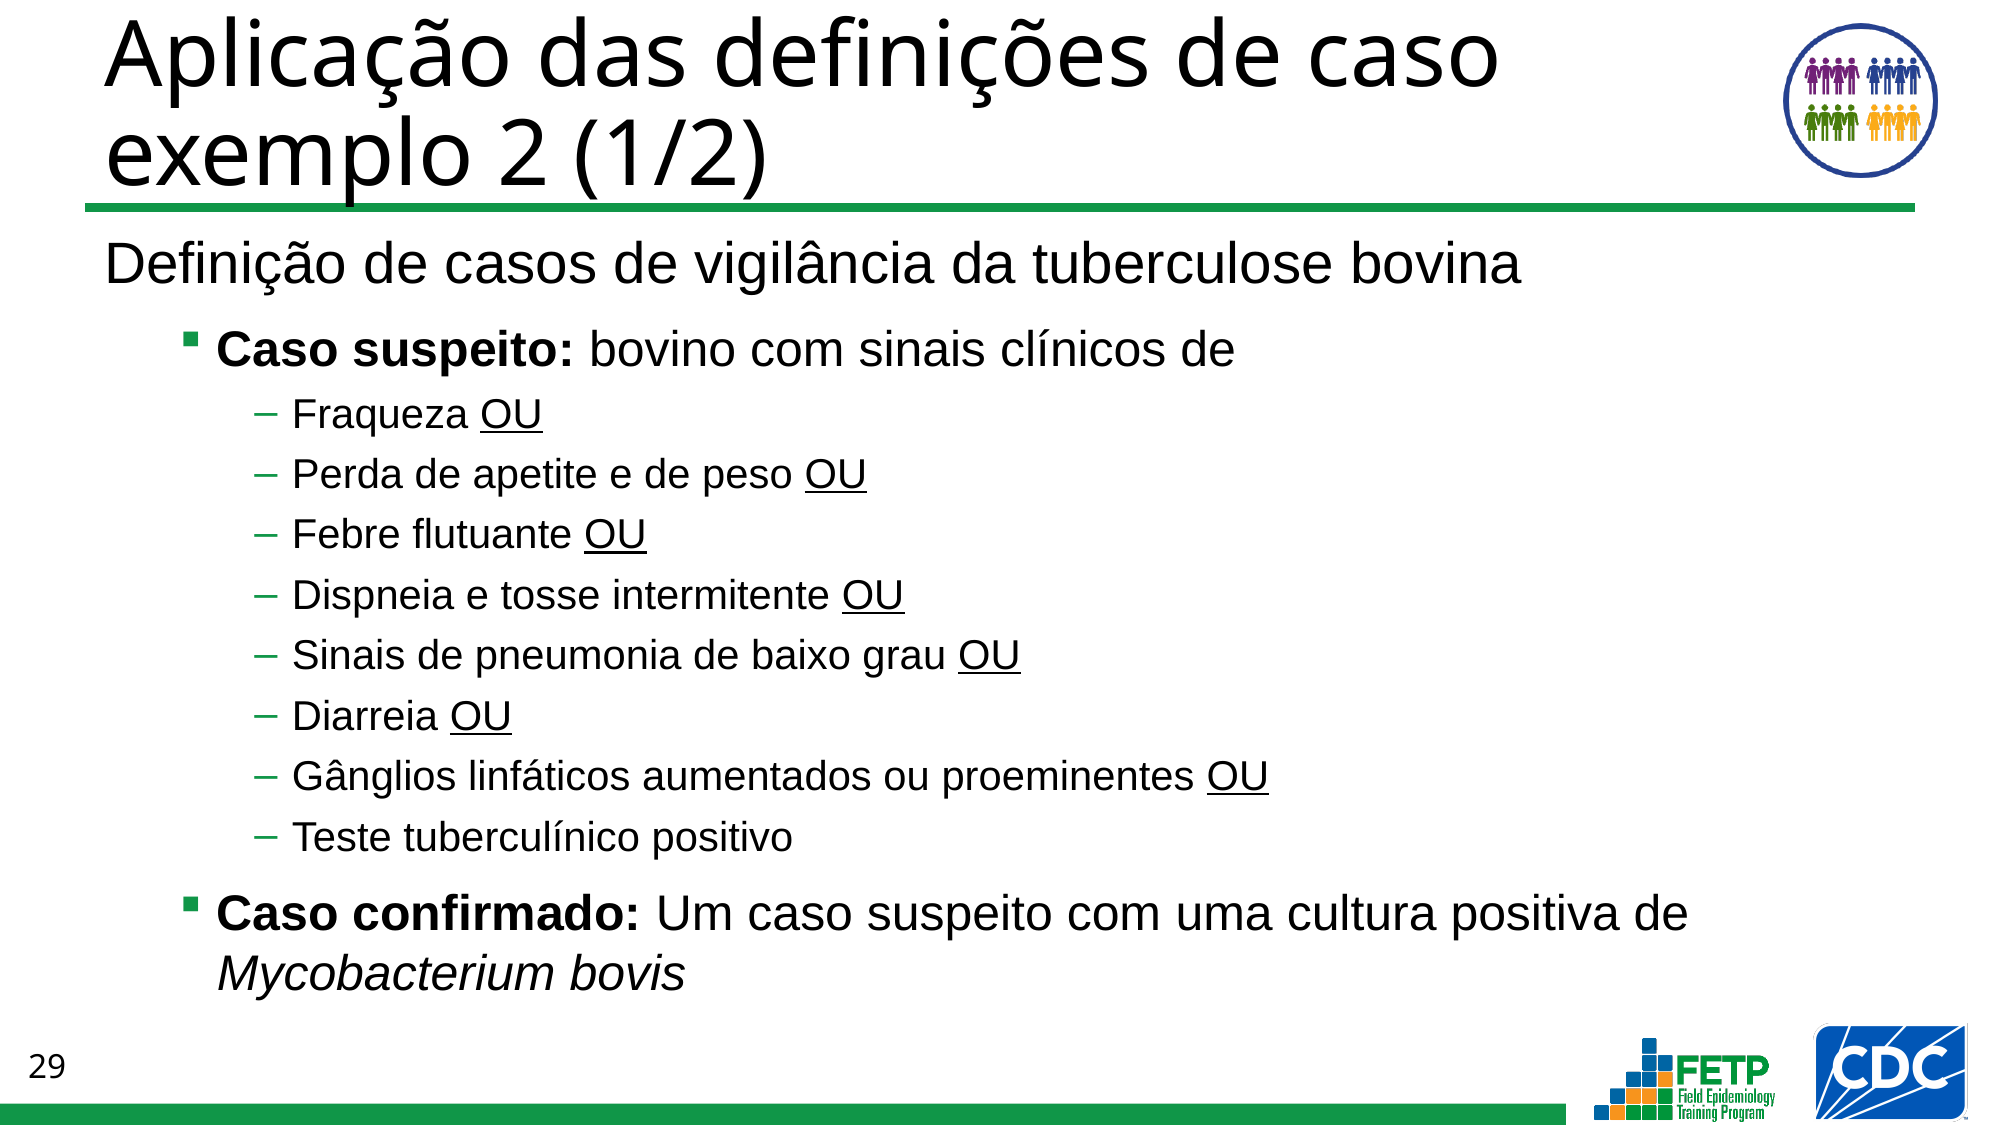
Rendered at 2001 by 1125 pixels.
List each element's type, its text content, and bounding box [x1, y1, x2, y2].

list Definição de casos de vigilância da tuberculose bovina Caso suspeito: bovino com sinais clínicos de Fraqueza OU Perda de apetite e de peso OU Febre flutuante OU Dispneia e tosse intermitente OU Sinais de pneumonia de baixo grau OU Diarreia OU Gânglios linfáticos aumentados ou proeminentes OU Teste tuberculínico positivo Caso confirmado: Um caso suspeito com uma cultura positiva de Mycobacterium bovis [89, 217, 1815, 979]
text_box Aplicação das definições de caso exemplo 2 (1/2) [89, 0, 1690, 218]
picture [1783, 23, 1938, 178]
picture [1813, 1023, 1968, 1122]
picture [1594, 1038, 1775, 1122]
